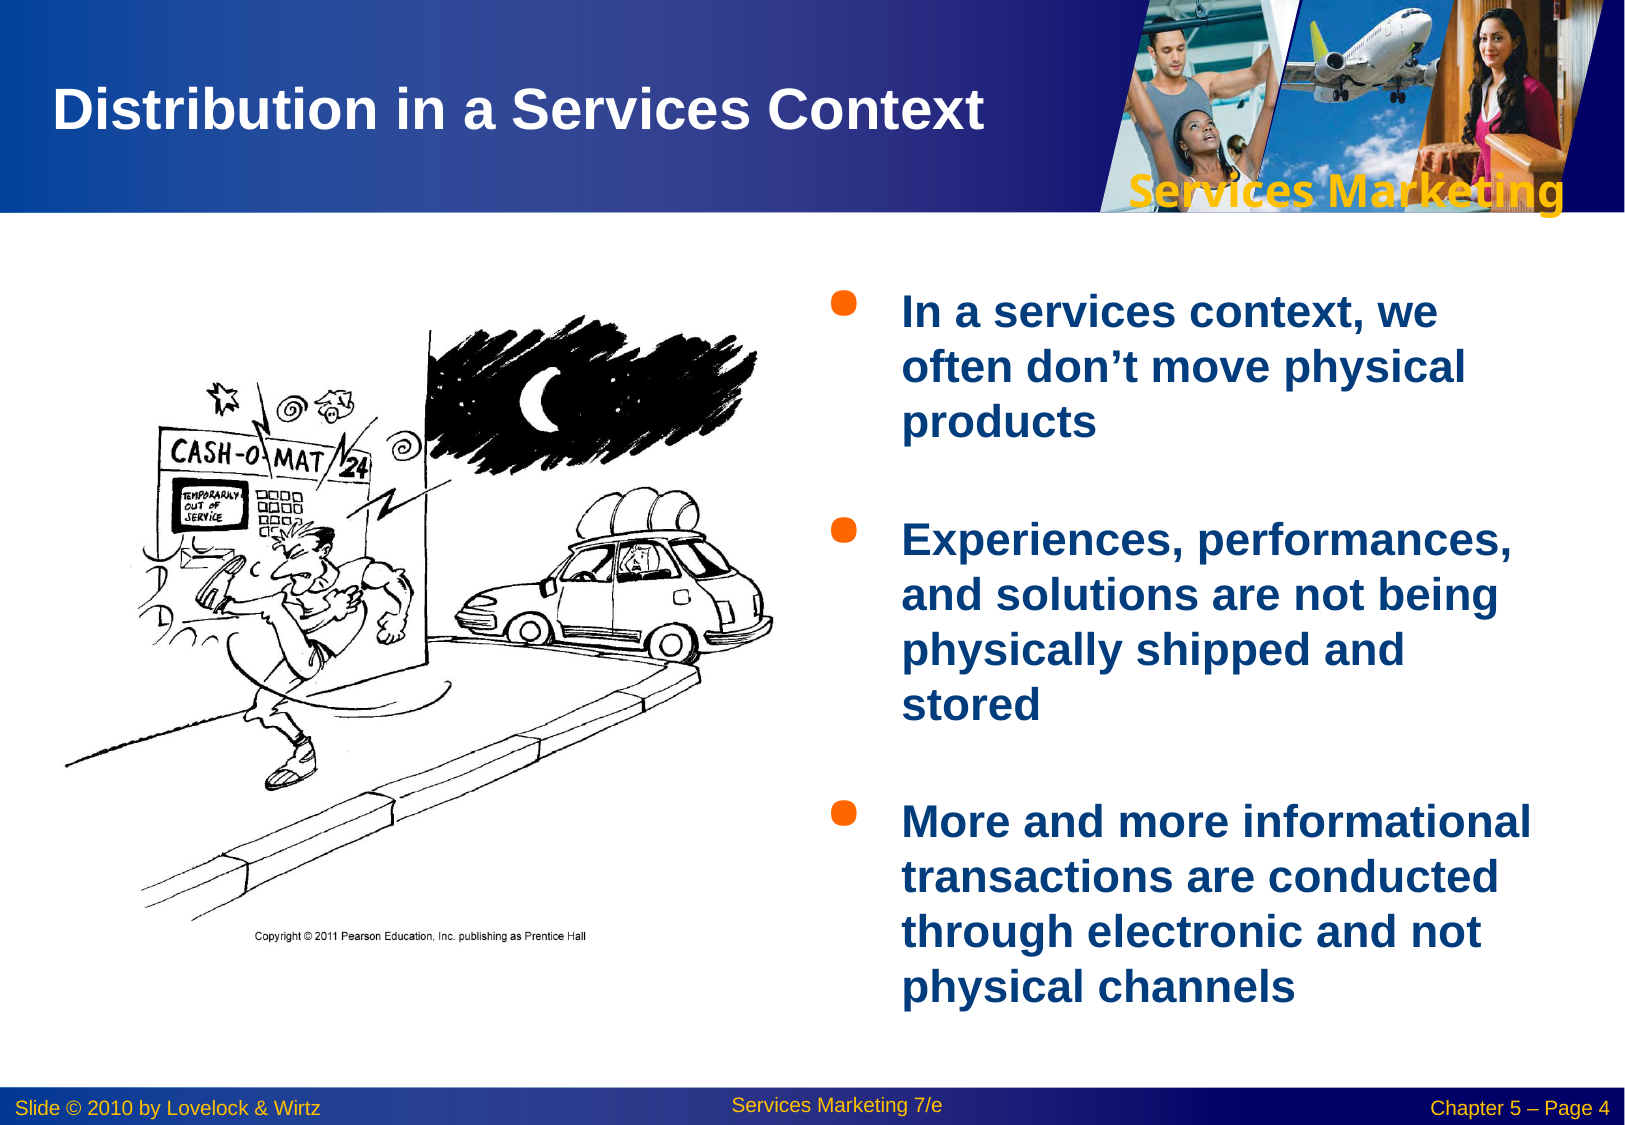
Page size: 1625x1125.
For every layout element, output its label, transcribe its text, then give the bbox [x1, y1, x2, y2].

picture [61, 312, 778, 951]
picture [1100, 0, 1604, 213]
title Distribution in a Services Context [36, 37, 1088, 176]
picture [1546, 187, 1556, 202]
picture [1162, 186, 1172, 192]
list In a services context, we often don’t move physical products Experiences, performances, and solutions are not being physically shipped and stored More and more informational transactions are conducted through electronic and not physical channels [811, 274, 1551, 1063]
